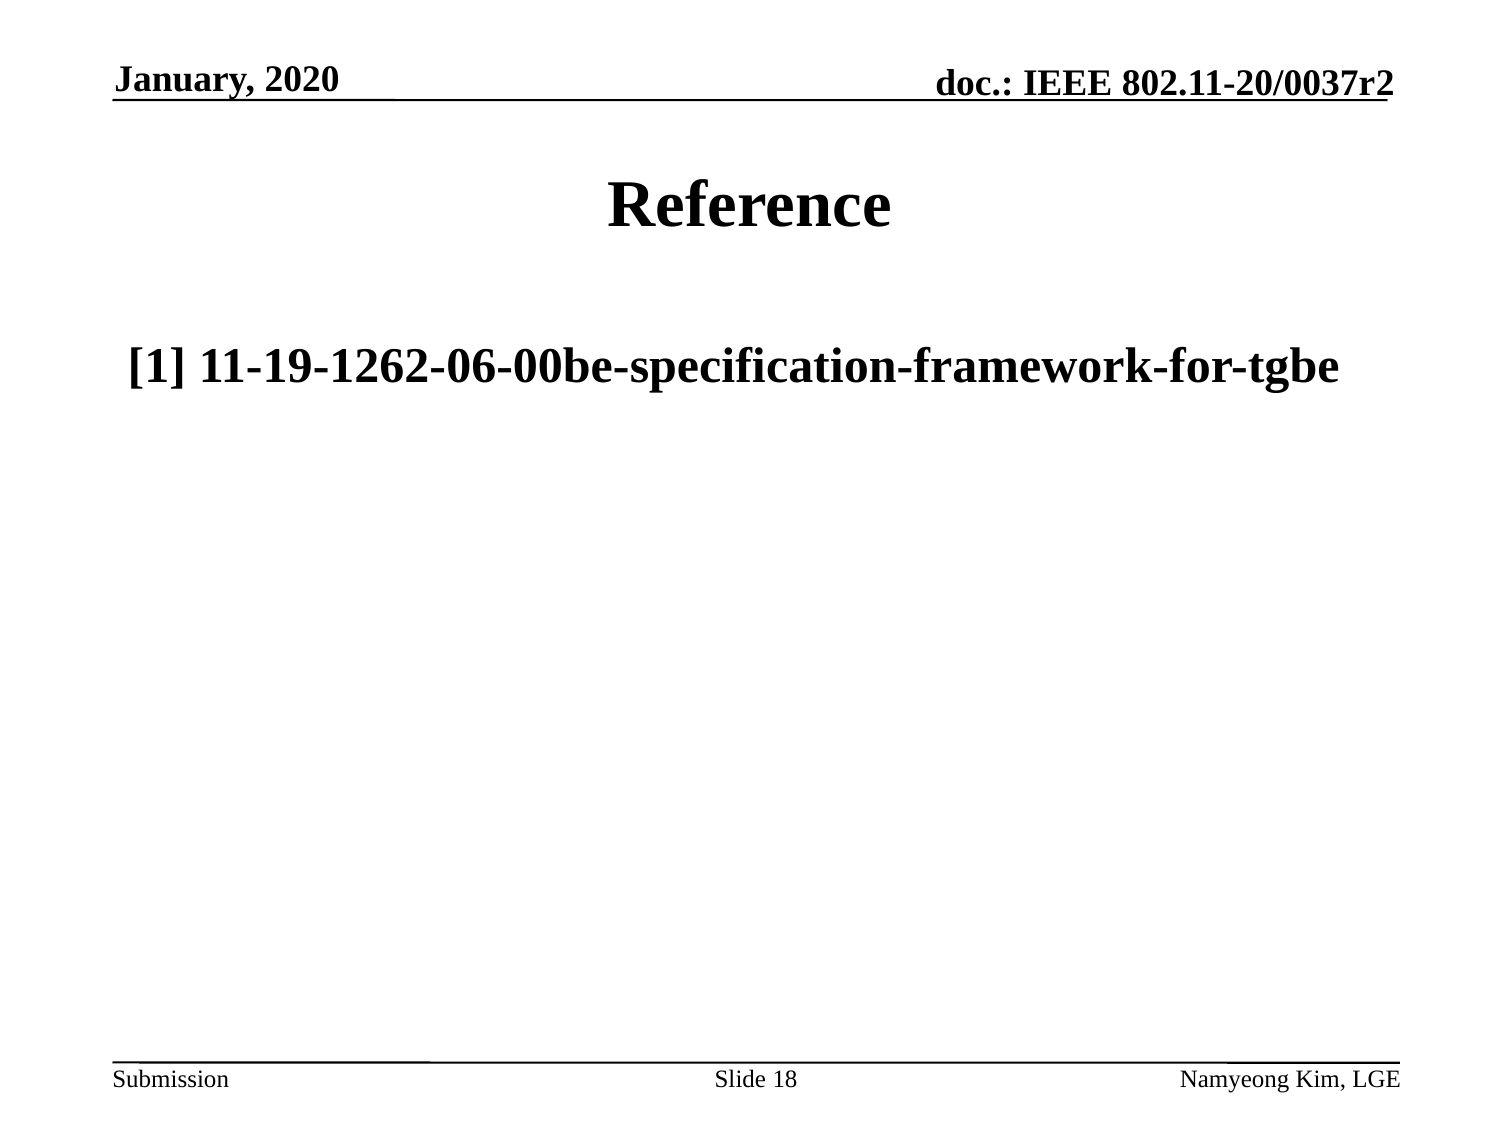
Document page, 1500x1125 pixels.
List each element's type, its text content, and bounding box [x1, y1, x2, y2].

slide_number Slide 18 [712, 1061, 800, 1123]
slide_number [114, 54, 423, 100]
footer Namyeong Kim, LGE [878, 1061, 1402, 1093]
list [1] 11-19-1262-06-00be-specification-framework-for-tgbe [112, 324, 1388, 1000]
title Reference [112, 112, 1388, 288]
